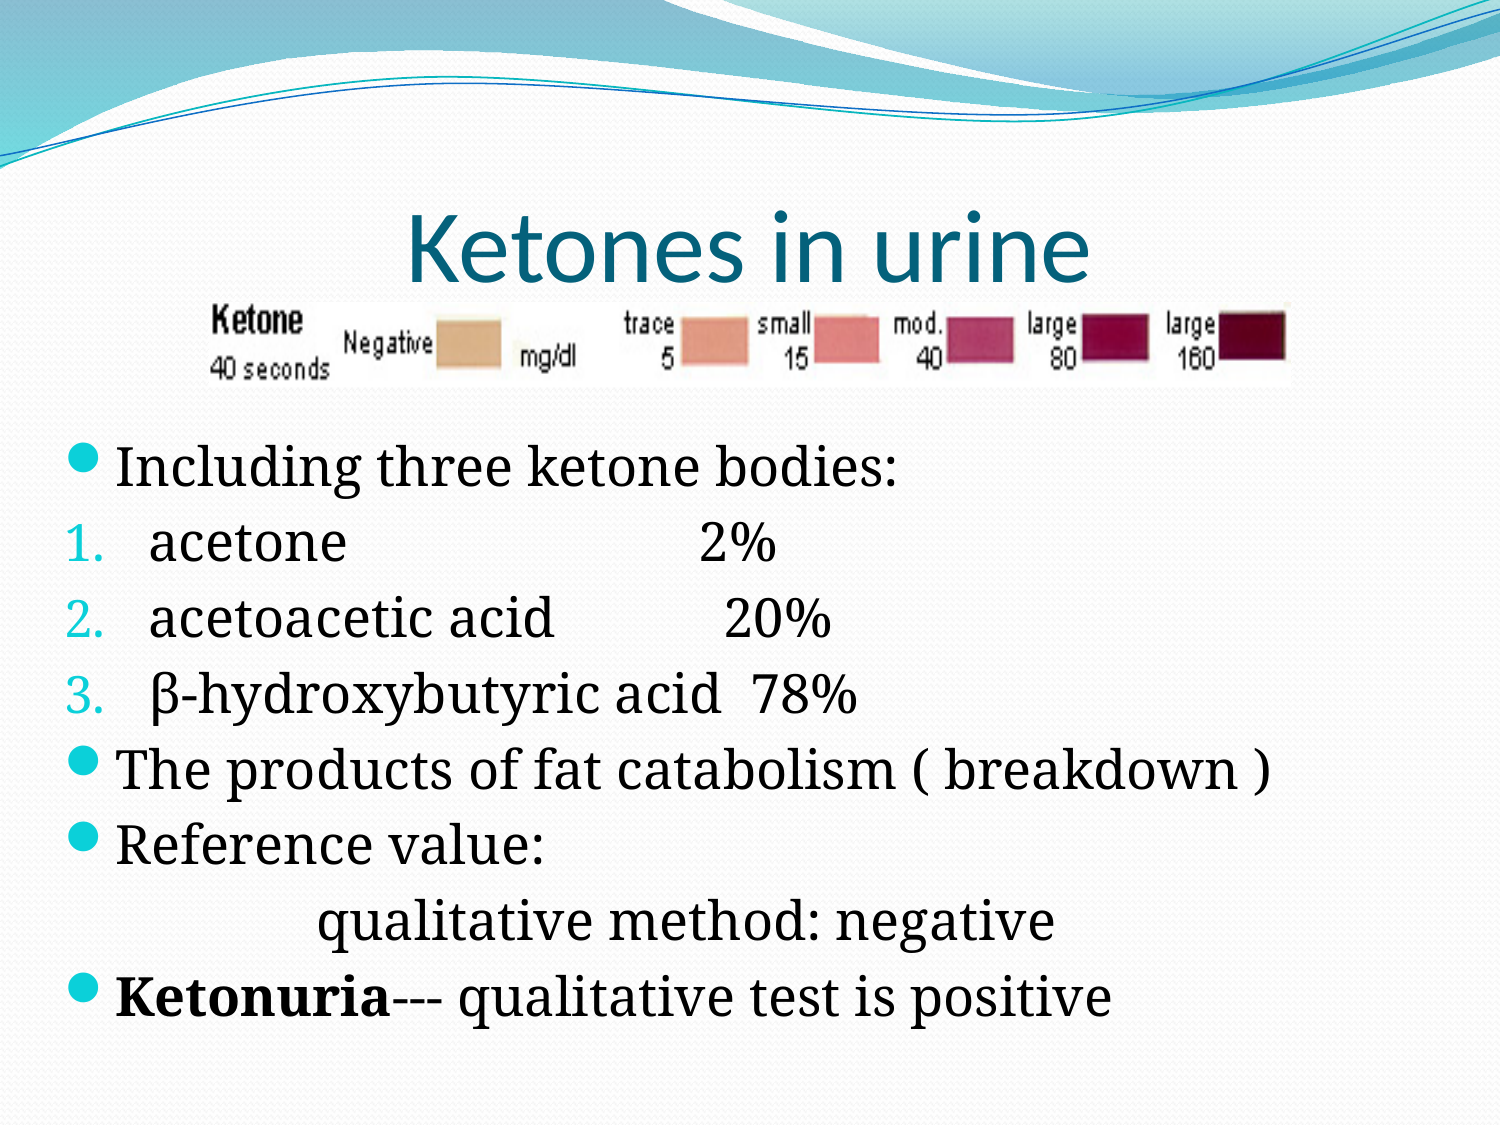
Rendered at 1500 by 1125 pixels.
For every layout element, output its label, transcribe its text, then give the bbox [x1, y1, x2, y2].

list Including three ketone bodies: acetone 2% acetoacetic acid 20% β-hydroxybutyric acid 78% The products of fat catabolism ( breakdown ) Reference value: qualitative method: negative Ketonuria--- qualitative test is positive [49, 424, 1451, 1125]
picture [209, 302, 1291, 387]
title Ketones in urine [75, 115, 1425, 303]
